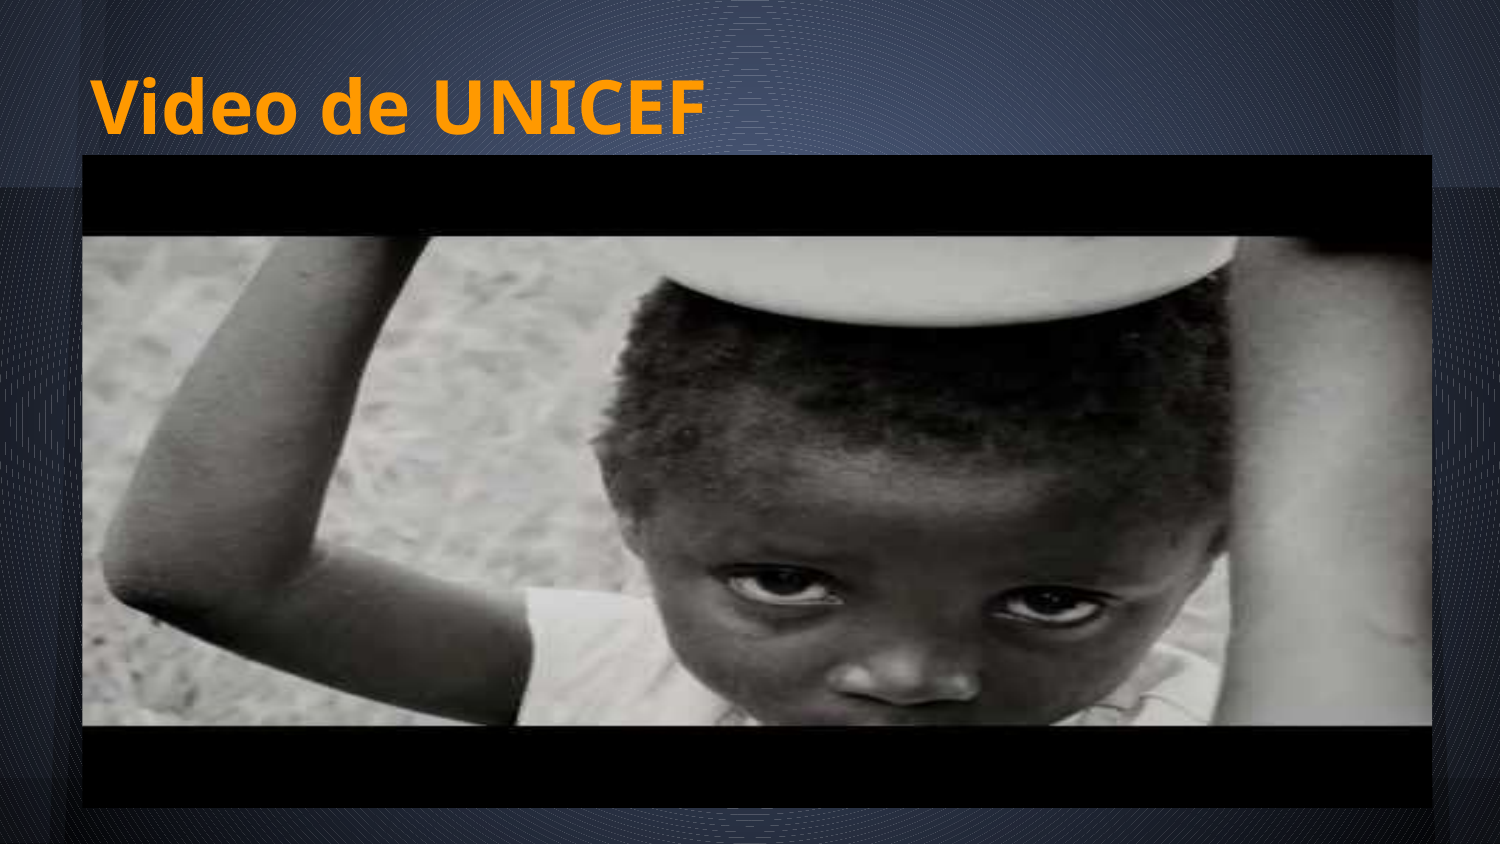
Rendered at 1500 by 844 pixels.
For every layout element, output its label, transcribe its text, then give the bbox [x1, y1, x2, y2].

title Video de UNICEF [75, 23, 1425, 165]
text_box [82, 155, 1433, 808]
